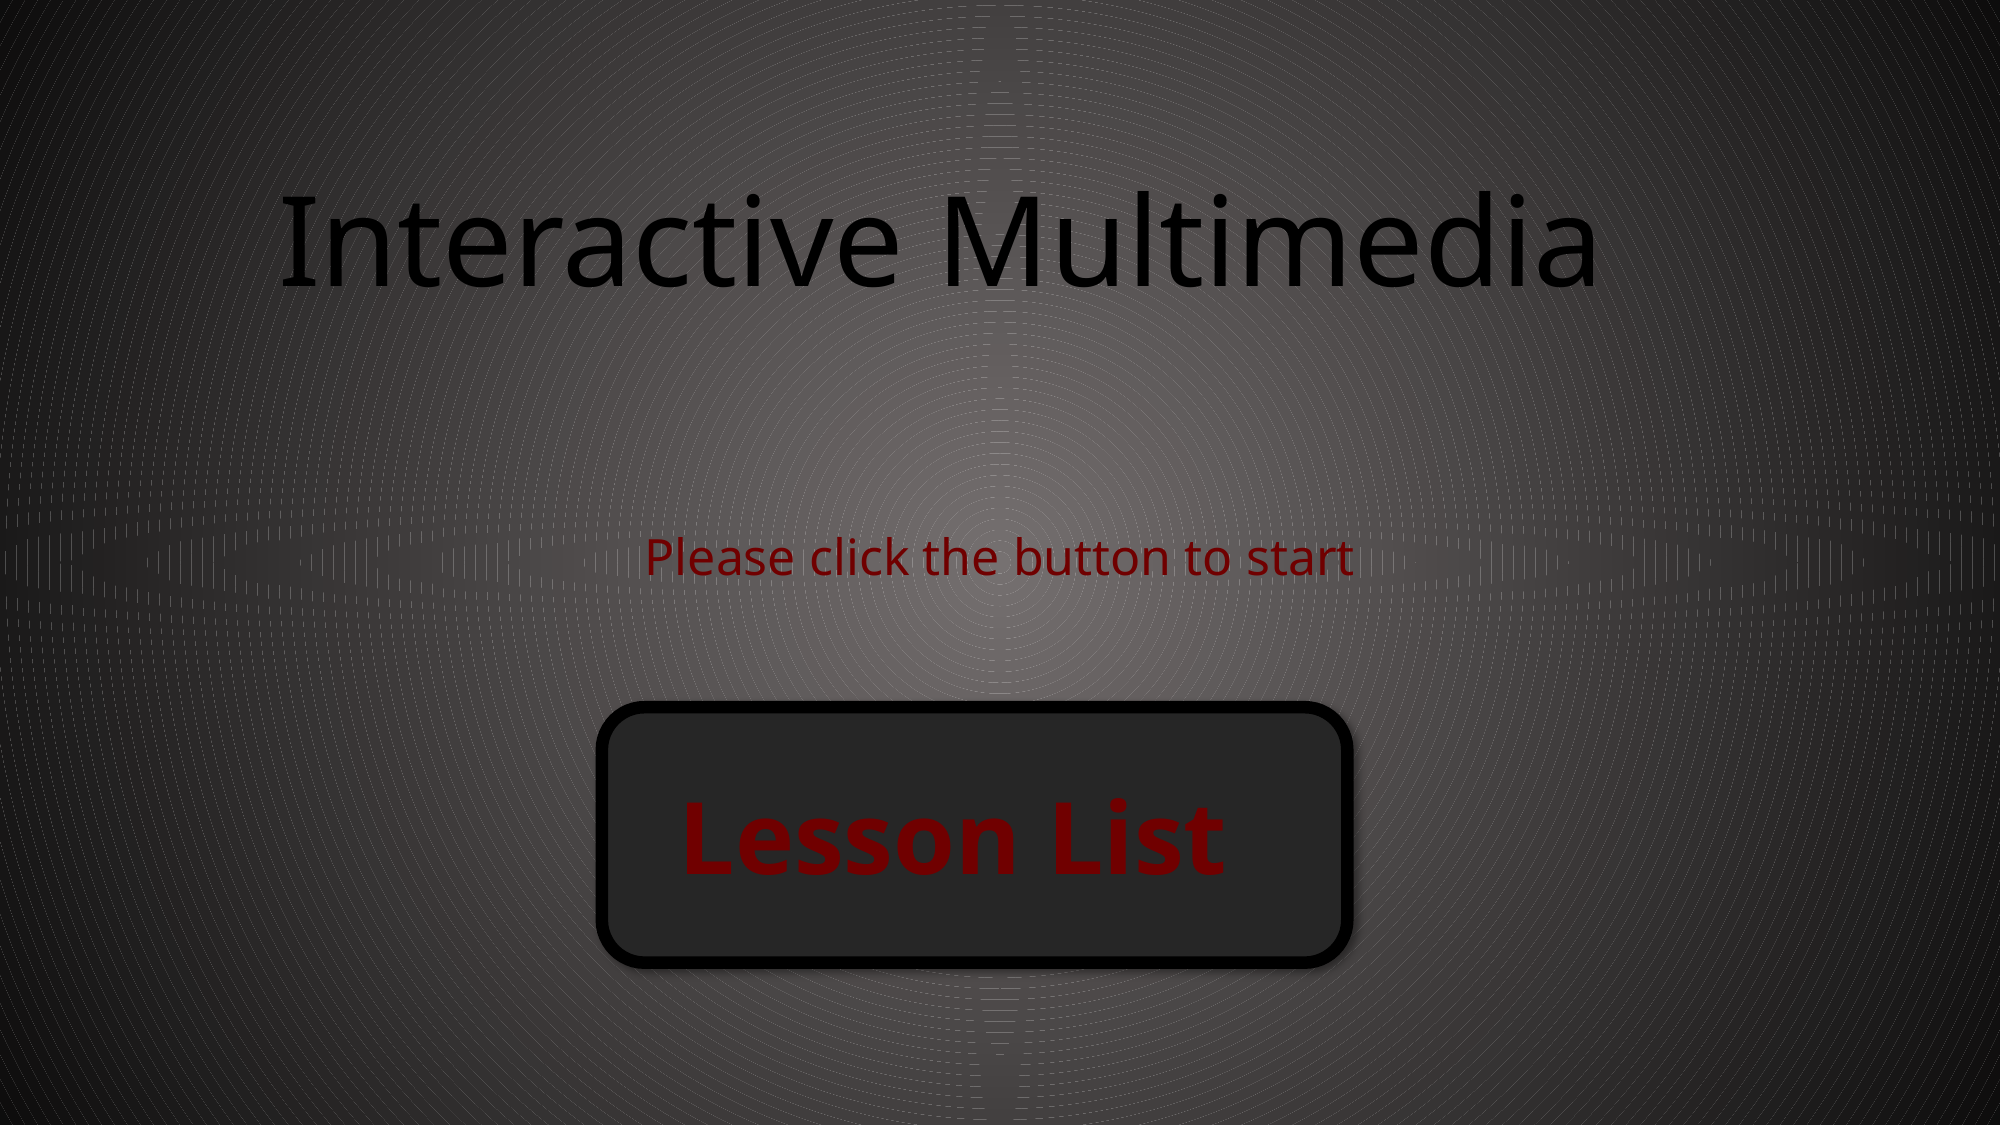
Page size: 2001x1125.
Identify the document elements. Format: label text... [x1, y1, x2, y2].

text_box [600, 706, 1349, 964]
text_box Lesson List [664, 766, 1285, 902]
title Interactive Multimedia [132, 7, 1750, 321]
subtitle Please click the button to start [249, 524, 1750, 617]
